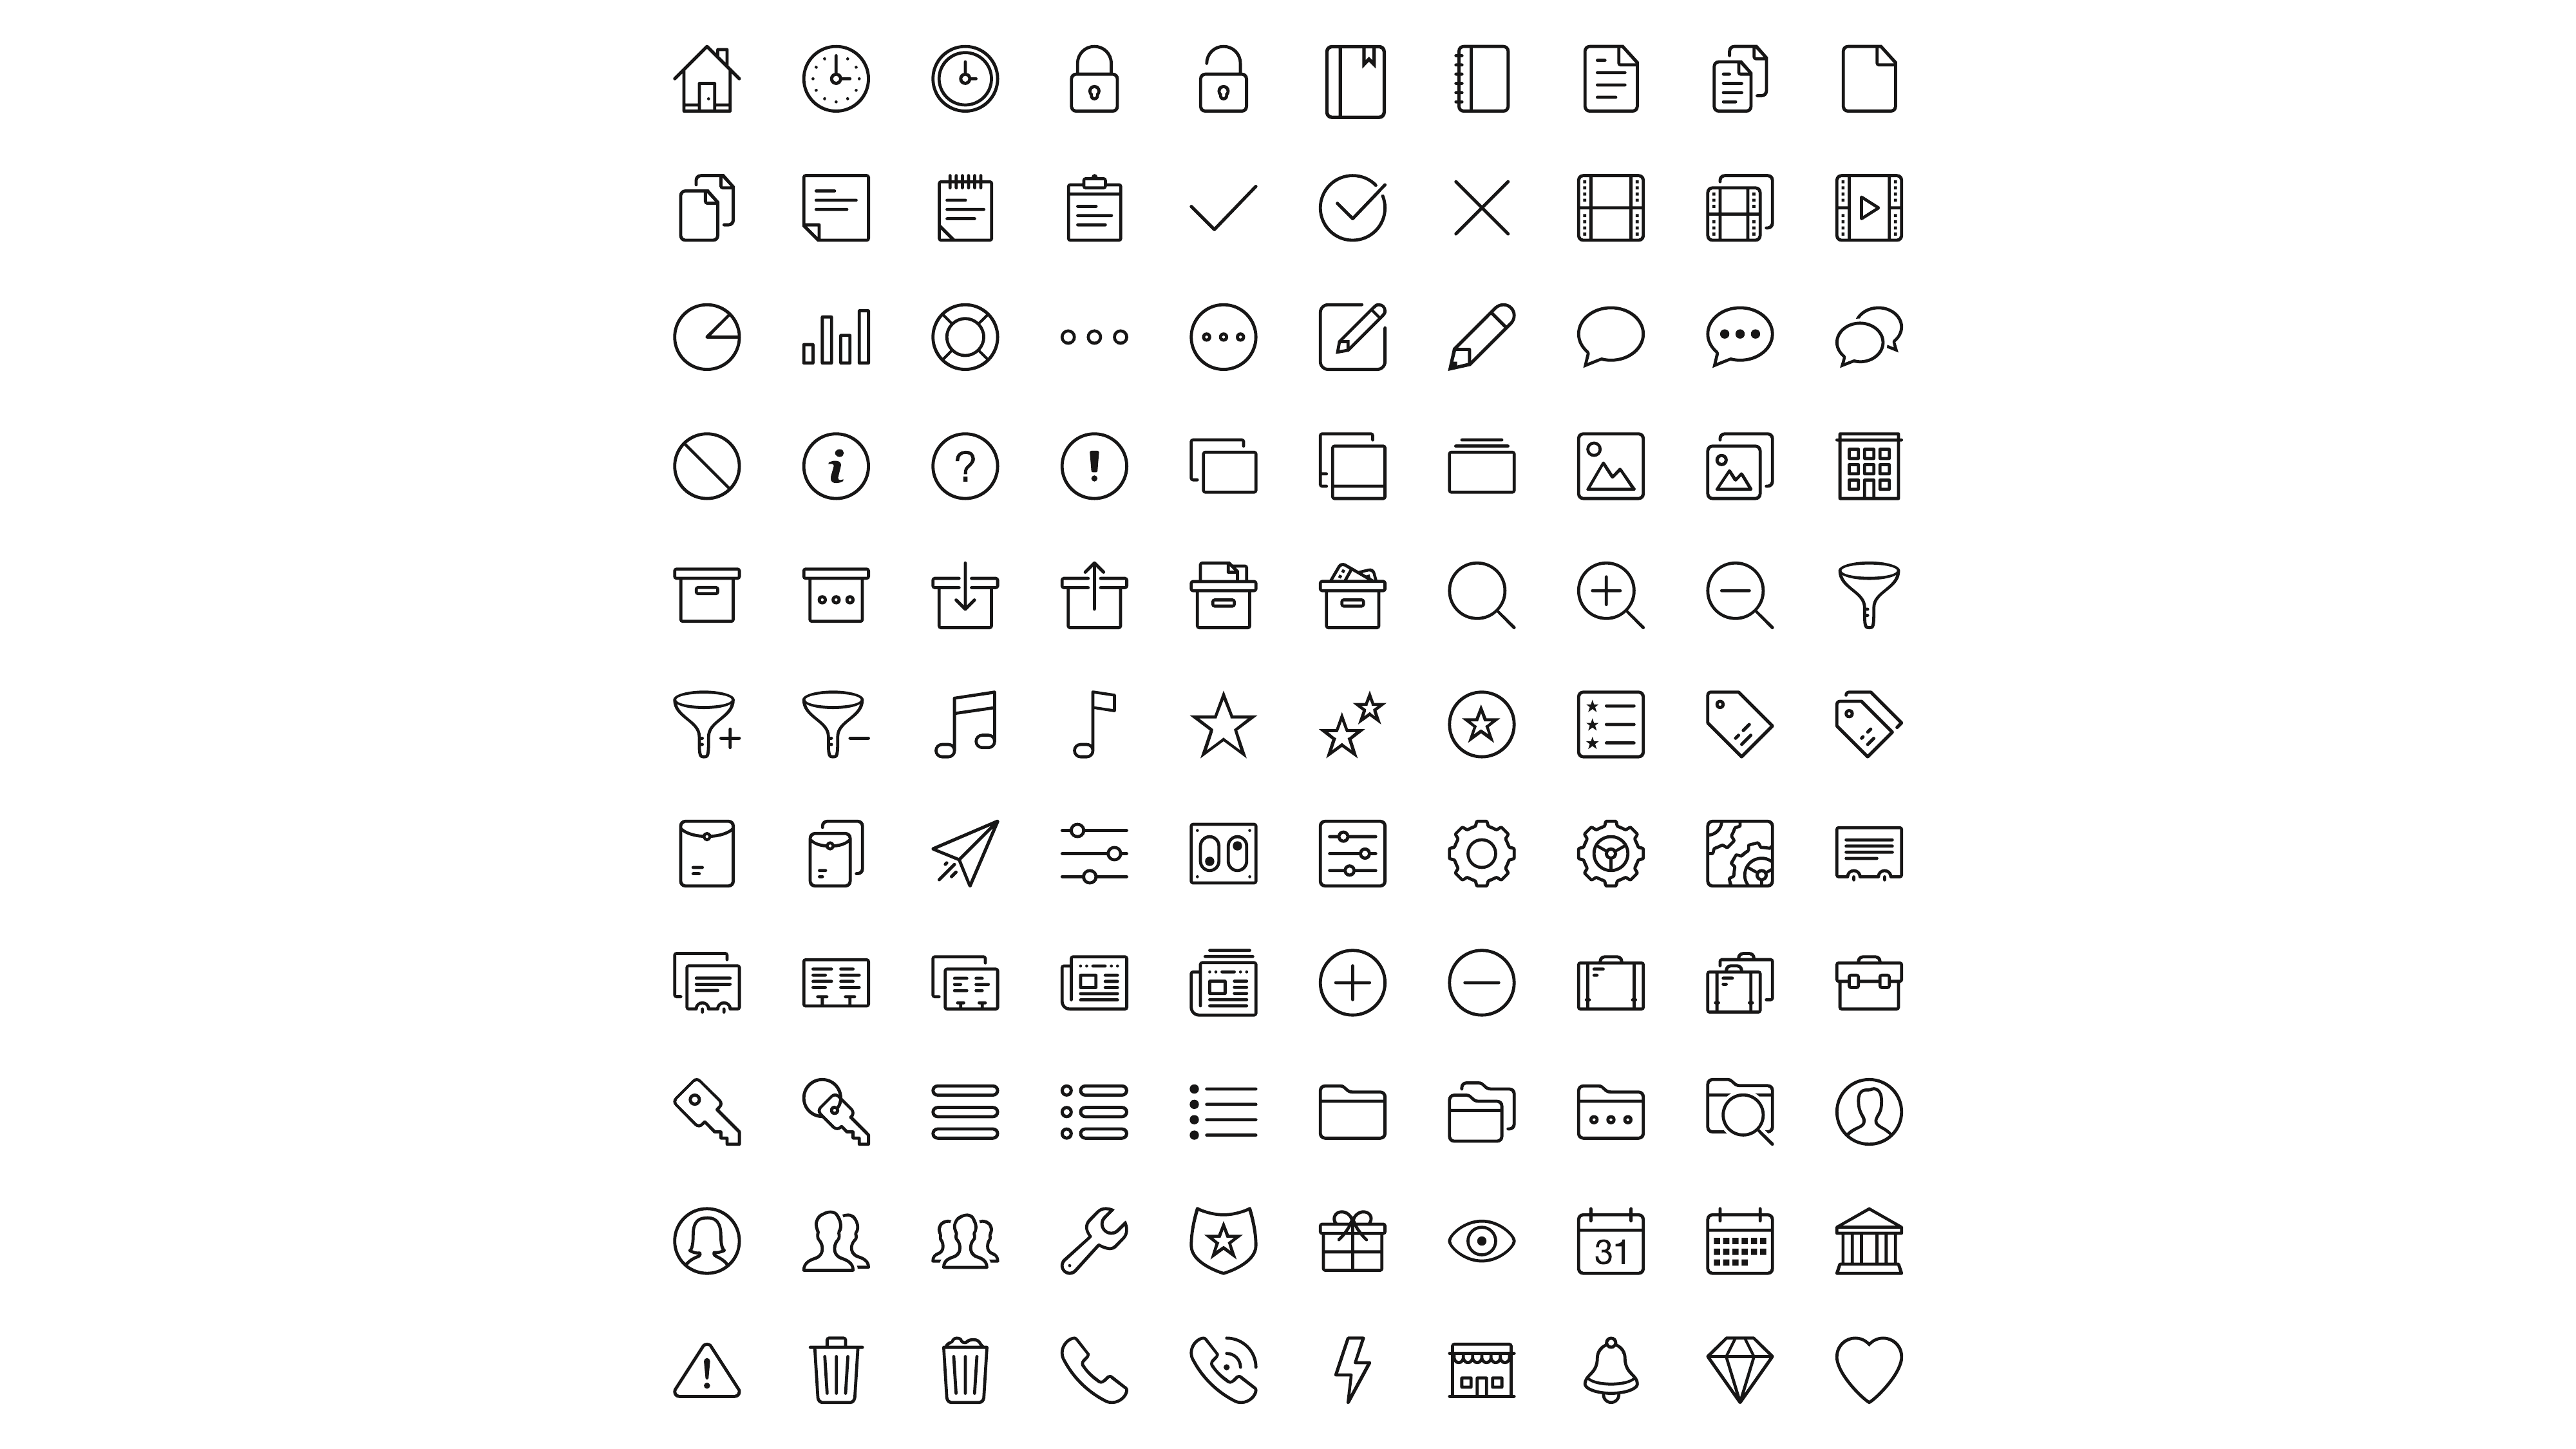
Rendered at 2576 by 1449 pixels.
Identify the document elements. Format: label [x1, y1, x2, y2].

text_box [679, 189, 720, 242]
text_box [1835, 1336, 1904, 1405]
text_box [1086, 329, 1103, 345]
text_box [1448, 1219, 1516, 1263]
text_box [1706, 444, 1762, 500]
text_box [1060, 1127, 1073, 1140]
text_box [1835, 1207, 1904, 1275]
text_box [942, 1213, 989, 1269]
text_box [802, 44, 871, 113]
text_box [673, 567, 741, 623]
text_box [1060, 1106, 1073, 1119]
text_box [1706, 561, 1774, 630]
text_box [1189, 1207, 1258, 1275]
text_box [802, 690, 864, 759]
text_box [1189, 438, 1245, 482]
text_box [1318, 949, 1387, 1017]
text_box [1189, 822, 1258, 885]
text_box [1060, 1207, 1128, 1275]
text_box [719, 727, 741, 750]
text_box [1448, 819, 1516, 888]
text_box [1205, 1087, 1258, 1091]
text_box [1352, 690, 1387, 724]
text_box [1060, 1084, 1073, 1097]
text_box [1079, 1127, 1129, 1140]
text_box [1577, 690, 1645, 759]
text_box [1189, 1084, 1199, 1094]
text_box [1855, 306, 1904, 353]
text_box [802, 958, 871, 1008]
text_box [979, 1219, 999, 1263]
text_box [802, 1210, 855, 1272]
text_box [1060, 846, 1129, 862]
text_box [1208, 949, 1251, 952]
text_box [1583, 44, 1639, 113]
text_box [1189, 690, 1258, 759]
text_box [1448, 949, 1516, 1017]
text_box [1706, 306, 1774, 368]
text_box [1712, 60, 1753, 113]
text_box [1448, 450, 1516, 494]
text_box [1718, 952, 1774, 1001]
text_box [931, 44, 999, 113]
text_box [673, 44, 741, 113]
text_box [1835, 321, 1885, 368]
text_box [1189, 185, 1258, 231]
text_box [1113, 329, 1129, 345]
text_box [673, 1078, 741, 1146]
text_box [1073, 690, 1116, 759]
text_box [931, 432, 999, 500]
text_box [954, 561, 976, 611]
text_box [1318, 819, 1387, 888]
text_box [1060, 432, 1129, 500]
text_box [1066, 174, 1122, 242]
text_box [931, 1084, 999, 1097]
text_box [1318, 174, 1387, 242]
text_box [934, 690, 996, 759]
text_box [1060, 869, 1129, 885]
text_box [1189, 303, 1258, 372]
text_box [931, 1127, 999, 1140]
text_box [1189, 1336, 1258, 1405]
text_box [1460, 1081, 1516, 1131]
text_box [1189, 1115, 1199, 1124]
text_box [1706, 964, 1762, 1014]
text_box [1318, 563, 1387, 630]
text_box [1577, 819, 1645, 888]
text_box [802, 432, 871, 500]
text_box [1060, 955, 1129, 1011]
text_box [1060, 822, 1129, 838]
text_box [931, 1219, 952, 1263]
text_box [1835, 1077, 1904, 1146]
text_box [1721, 1093, 1774, 1146]
text_box [1706, 1207, 1774, 1275]
text_box [1577, 1084, 1645, 1140]
text_box [1189, 1130, 1199, 1140]
text_box [1835, 174, 1904, 242]
text_box [1577, 955, 1645, 1011]
text_box [1060, 576, 1129, 630]
text_box [1060, 1336, 1129, 1405]
text_box [1448, 690, 1516, 759]
text_box [839, 334, 852, 365]
text_box [694, 174, 735, 227]
text_box [722, 1007, 726, 1014]
text_box [1205, 1103, 1258, 1106]
text_box [1718, 174, 1774, 230]
text_box [820, 315, 833, 365]
text_box [1318, 432, 1374, 488]
text_box [1454, 444, 1510, 448]
text_box [931, 303, 999, 372]
text_box [1198, 44, 1249, 113]
text_box [1706, 186, 1762, 242]
text_box [857, 309, 871, 365]
text_box [1189, 961, 1258, 1017]
text_box [1083, 561, 1106, 611]
text_box [820, 819, 864, 875]
text_box [1460, 438, 1504, 442]
text_box [1448, 1094, 1504, 1143]
text_box [1706, 819, 1774, 888]
text_box [802, 567, 871, 623]
text_box [931, 819, 999, 888]
text_box [938, 174, 994, 242]
text_box [1844, 690, 1904, 730]
text_box [1318, 1210, 1387, 1272]
text_box [1835, 955, 1904, 1011]
text_box [1318, 1084, 1387, 1140]
text_box [802, 343, 815, 365]
text_box [1583, 1336, 1639, 1405]
text_box [1448, 1342, 1516, 1398]
text_box [1203, 954, 1255, 958]
text_box [701, 1007, 705, 1014]
text_box [1060, 329, 1076, 345]
text_box [1728, 44, 1768, 98]
text_box [842, 1213, 871, 1269]
text_box [1883, 875, 1886, 882]
text_box [1706, 1077, 1774, 1134]
text_box [1331, 444, 1387, 500]
text_box [942, 1336, 989, 1405]
text_box [1070, 44, 1119, 113]
text_box [673, 690, 735, 759]
text_box [1205, 1133, 1258, 1137]
text_box [1852, 875, 1856, 882]
text_box [685, 964, 741, 1011]
text_box [1334, 1336, 1372, 1405]
text_box [1835, 699, 1894, 759]
text_box [1577, 174, 1645, 242]
text_box [802, 174, 871, 242]
text_box [1079, 1106, 1129, 1119]
text_box [1577, 432, 1645, 500]
text_box [931, 1106, 999, 1119]
text_box [1841, 44, 1897, 113]
text_box [1318, 303, 1387, 372]
text_box [931, 576, 999, 630]
text_box [1835, 826, 1904, 878]
text_box [1706, 1336, 1774, 1405]
text_box [1706, 690, 1774, 759]
text_box [1454, 180, 1510, 236]
text_box [673, 432, 741, 500]
text_box [808, 831, 852, 888]
text_box [673, 1207, 741, 1275]
text_box [1577, 561, 1645, 630]
text_box [1838, 561, 1900, 630]
text_box [1079, 1084, 1129, 1097]
text_box [673, 303, 741, 372]
text_box [673, 1342, 741, 1398]
text_box [848, 737, 871, 740]
text_box [1577, 306, 1645, 368]
text_box [1205, 1118, 1258, 1122]
text_box [1189, 561, 1258, 630]
text_box [1448, 303, 1516, 372]
text_box [943, 967, 999, 1011]
text_box [1577, 1207, 1645, 1275]
text_box [1718, 432, 1774, 488]
text_box [673, 952, 729, 999]
text_box [808, 1336, 864, 1405]
text_box [1189, 1099, 1199, 1109]
text_box [1325, 44, 1387, 119]
text_box [1835, 432, 1904, 500]
text_box [1454, 44, 1510, 113]
text_box [931, 955, 987, 999]
text_box [679, 819, 735, 888]
text_box [1318, 712, 1365, 759]
text_box [1202, 450, 1258, 494]
text_box [1448, 561, 1516, 630]
text_box [802, 1077, 871, 1146]
